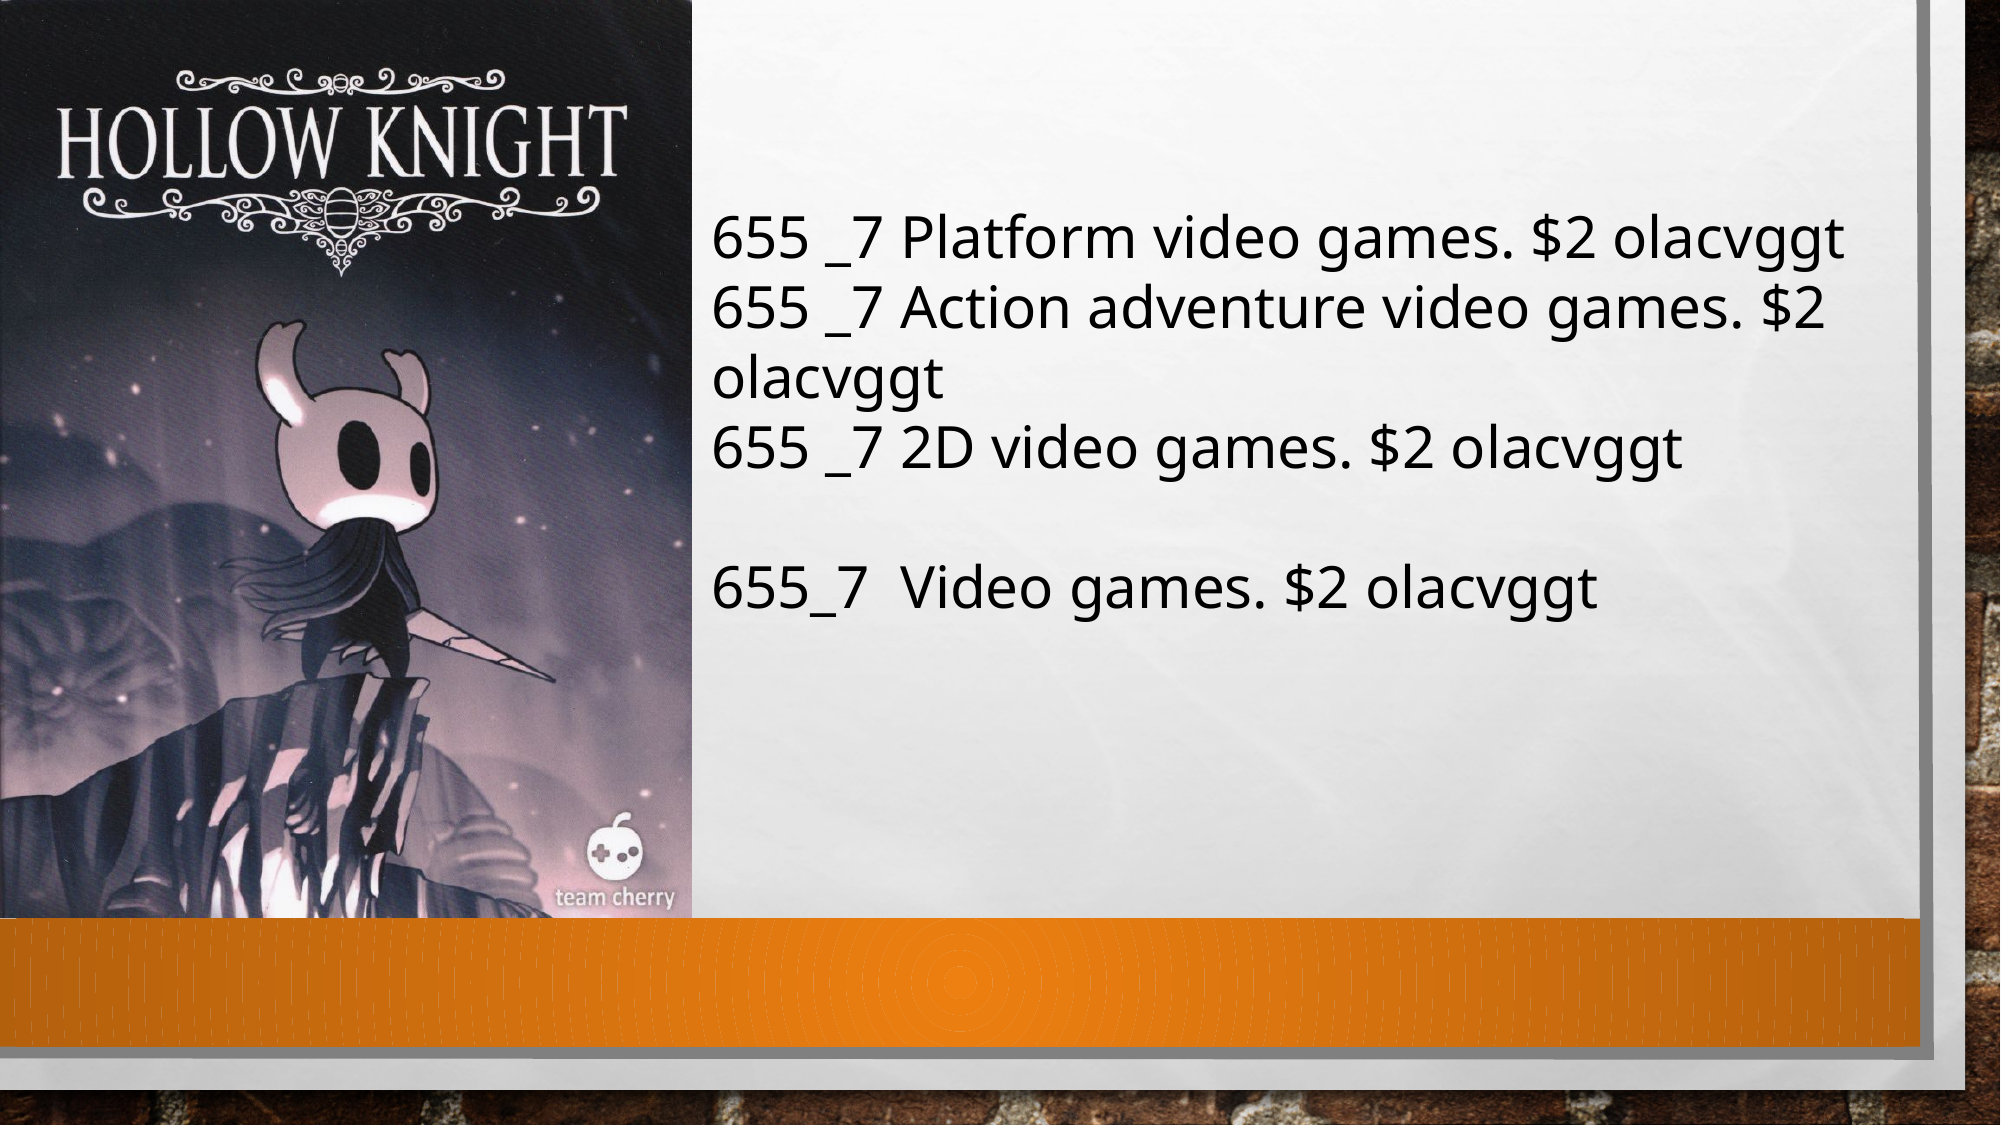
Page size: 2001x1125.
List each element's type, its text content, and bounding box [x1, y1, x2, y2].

picture [0, 0, 2000, 1125]
picture [0, 0, 693, 918]
text_box 655 _7 Platform video games. $2 olacvggt 655 _7 Action adventure video games. $2 olacvggt 655 _7 2D video games. $2 olacvggt 655_7 Video games. $2 olacvggt [696, 192, 1947, 768]
